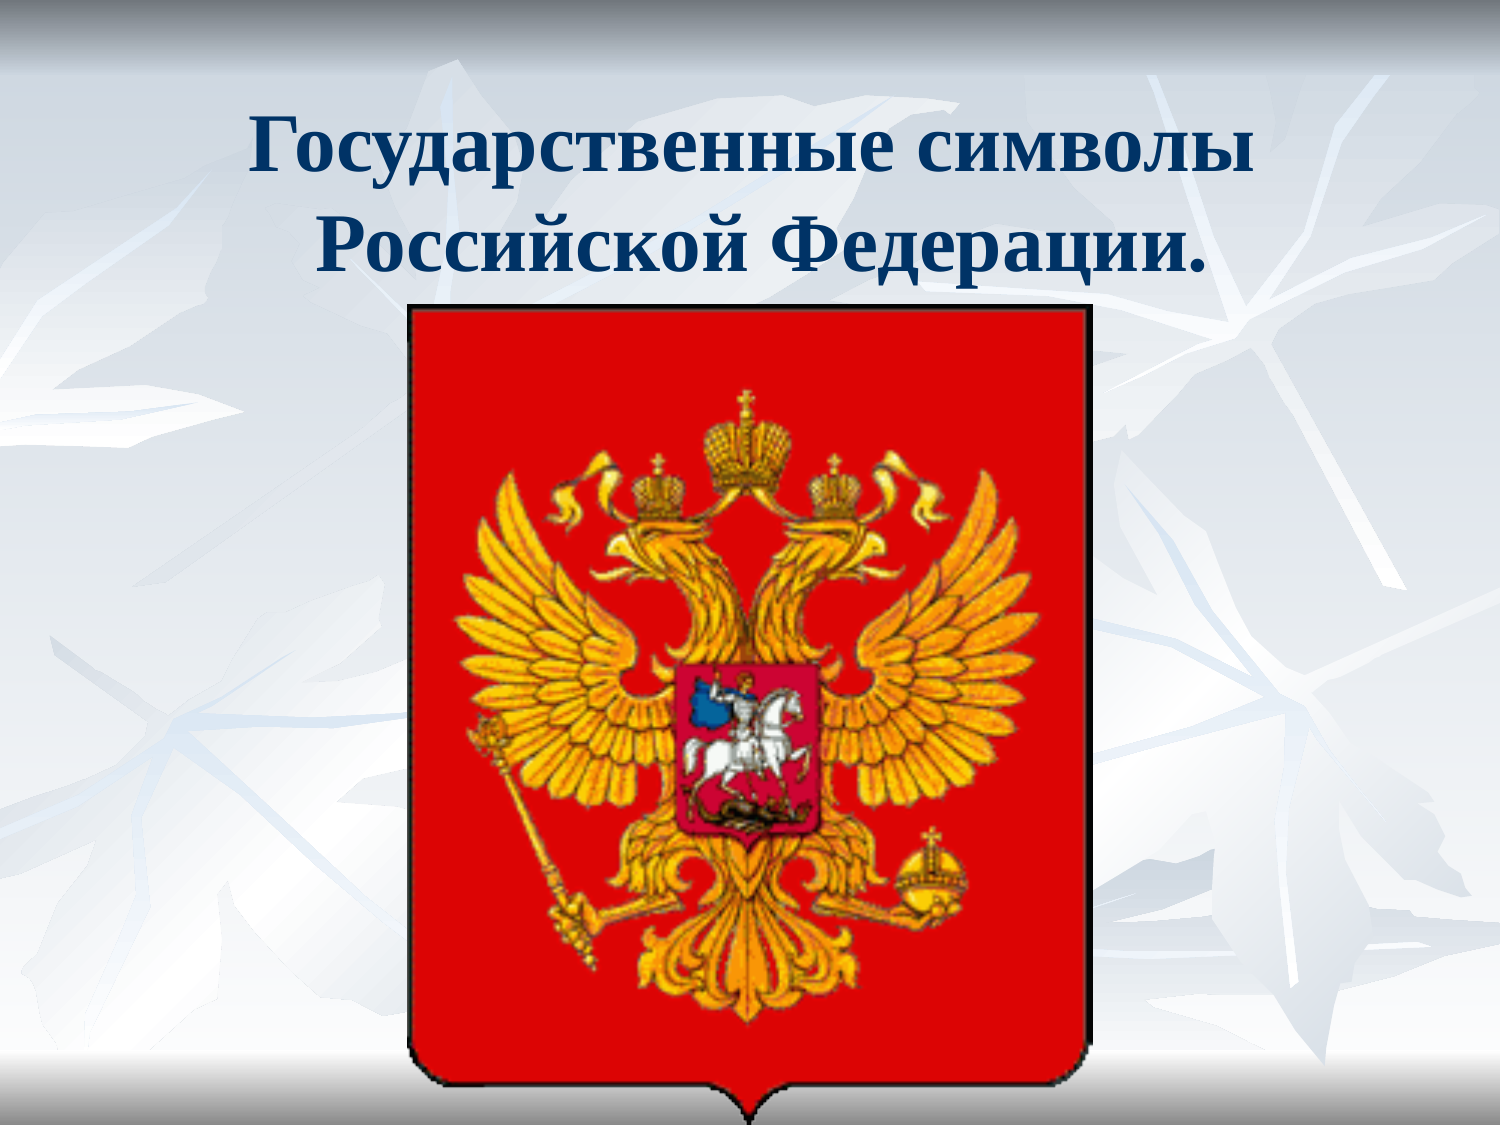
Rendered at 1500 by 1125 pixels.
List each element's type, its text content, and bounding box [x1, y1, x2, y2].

title Государственные символы Российской Федерации. [88, 172, 1437, 304]
picture [407, 304, 1093, 1125]
